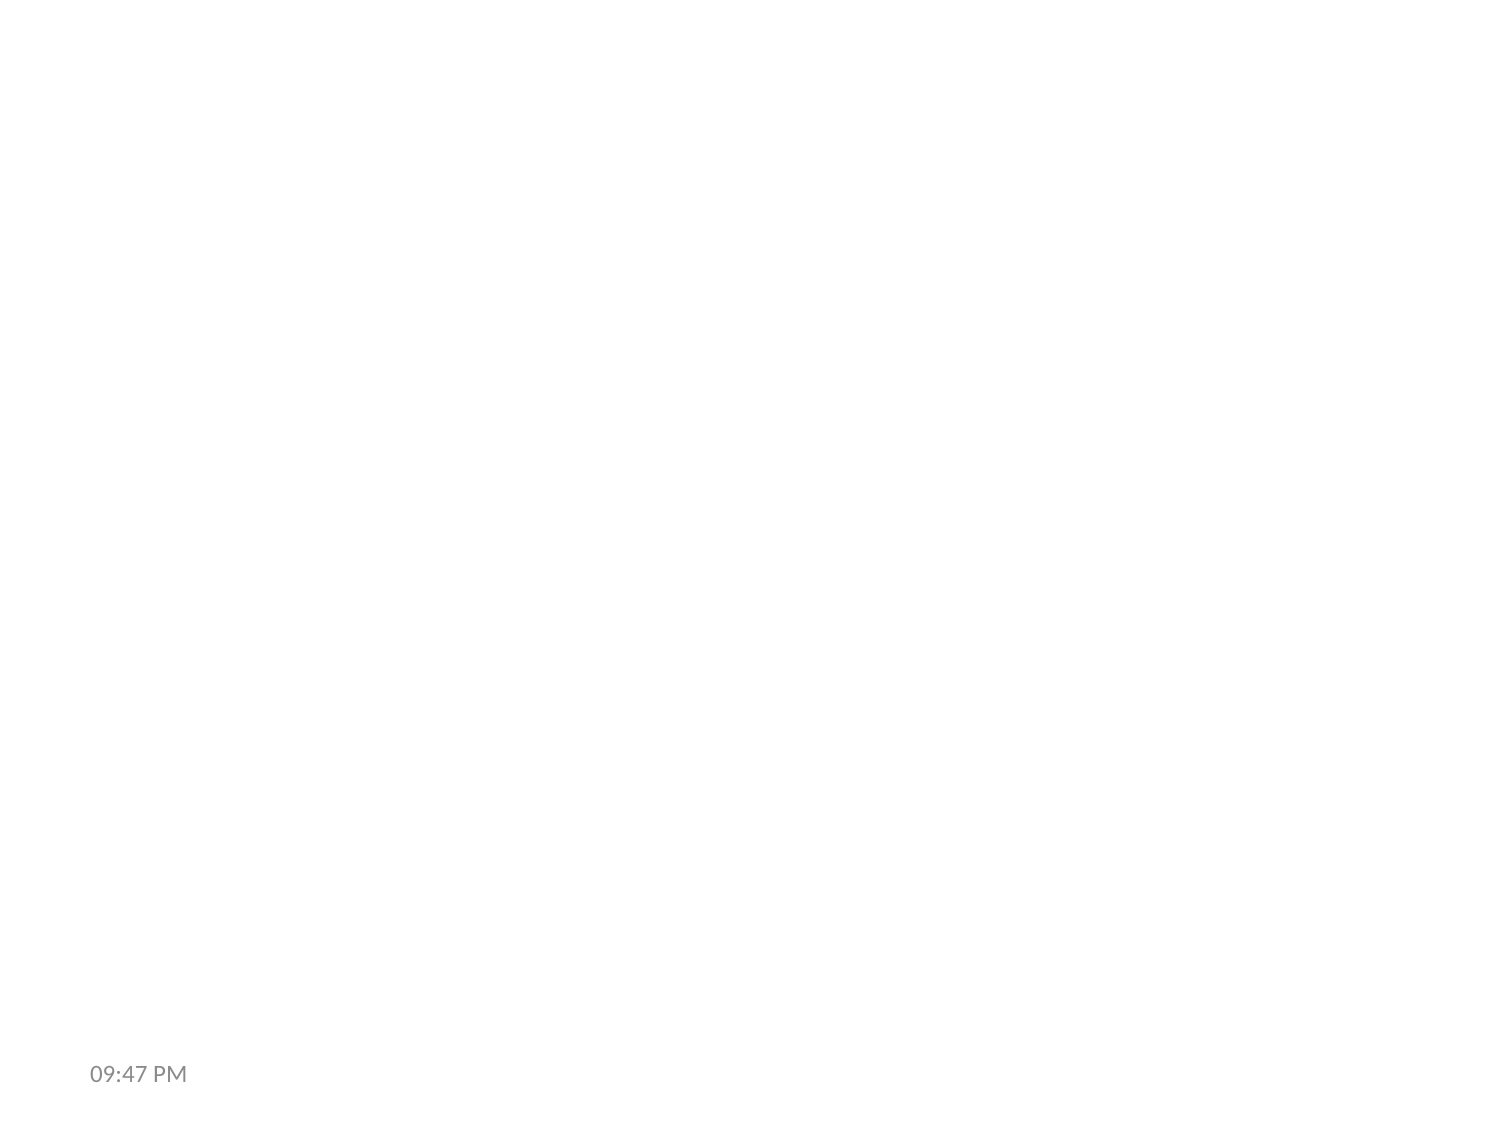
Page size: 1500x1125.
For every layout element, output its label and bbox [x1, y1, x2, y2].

slide_number [75, 1042, 425, 1103]
